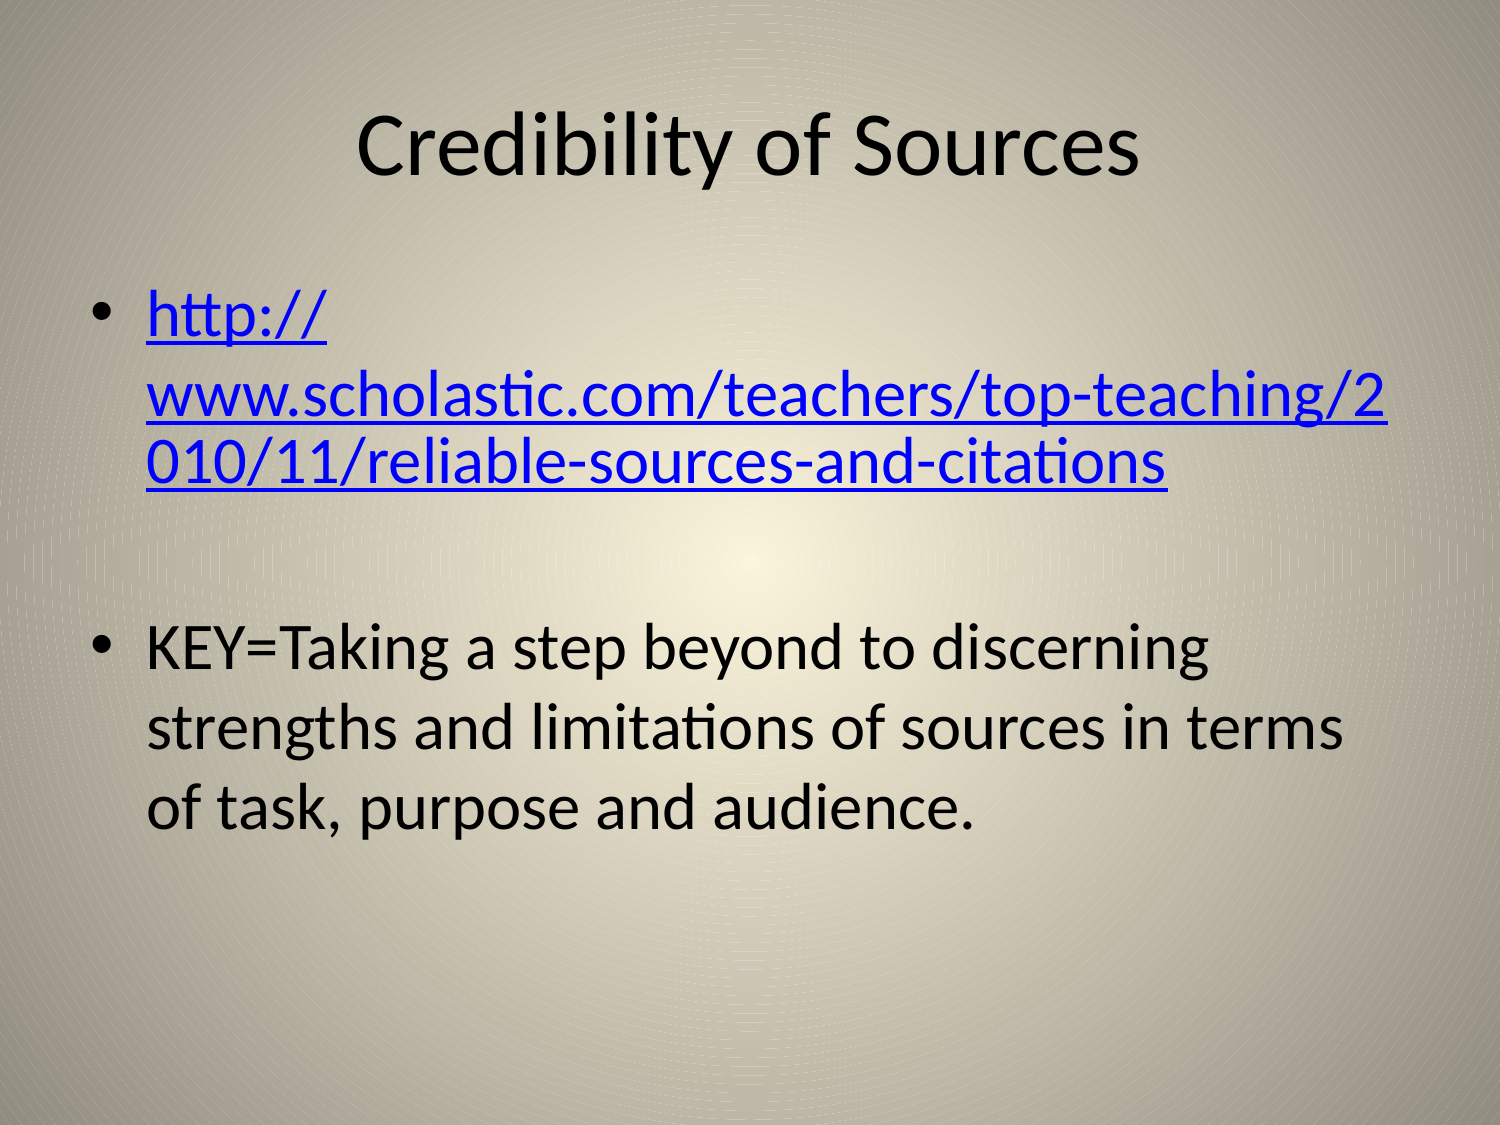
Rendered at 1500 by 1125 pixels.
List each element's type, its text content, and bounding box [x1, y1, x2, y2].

list http://www.scholastic.com/teachers/top-teaching/2010/11/reliable-sources-and-citations KEY=Taking a step beyond to discerning strengths and limitations of sources in terms of task, purpose and audience. [75, 262, 1425, 1005]
title Credibility of Sources [75, 45, 1425, 233]
